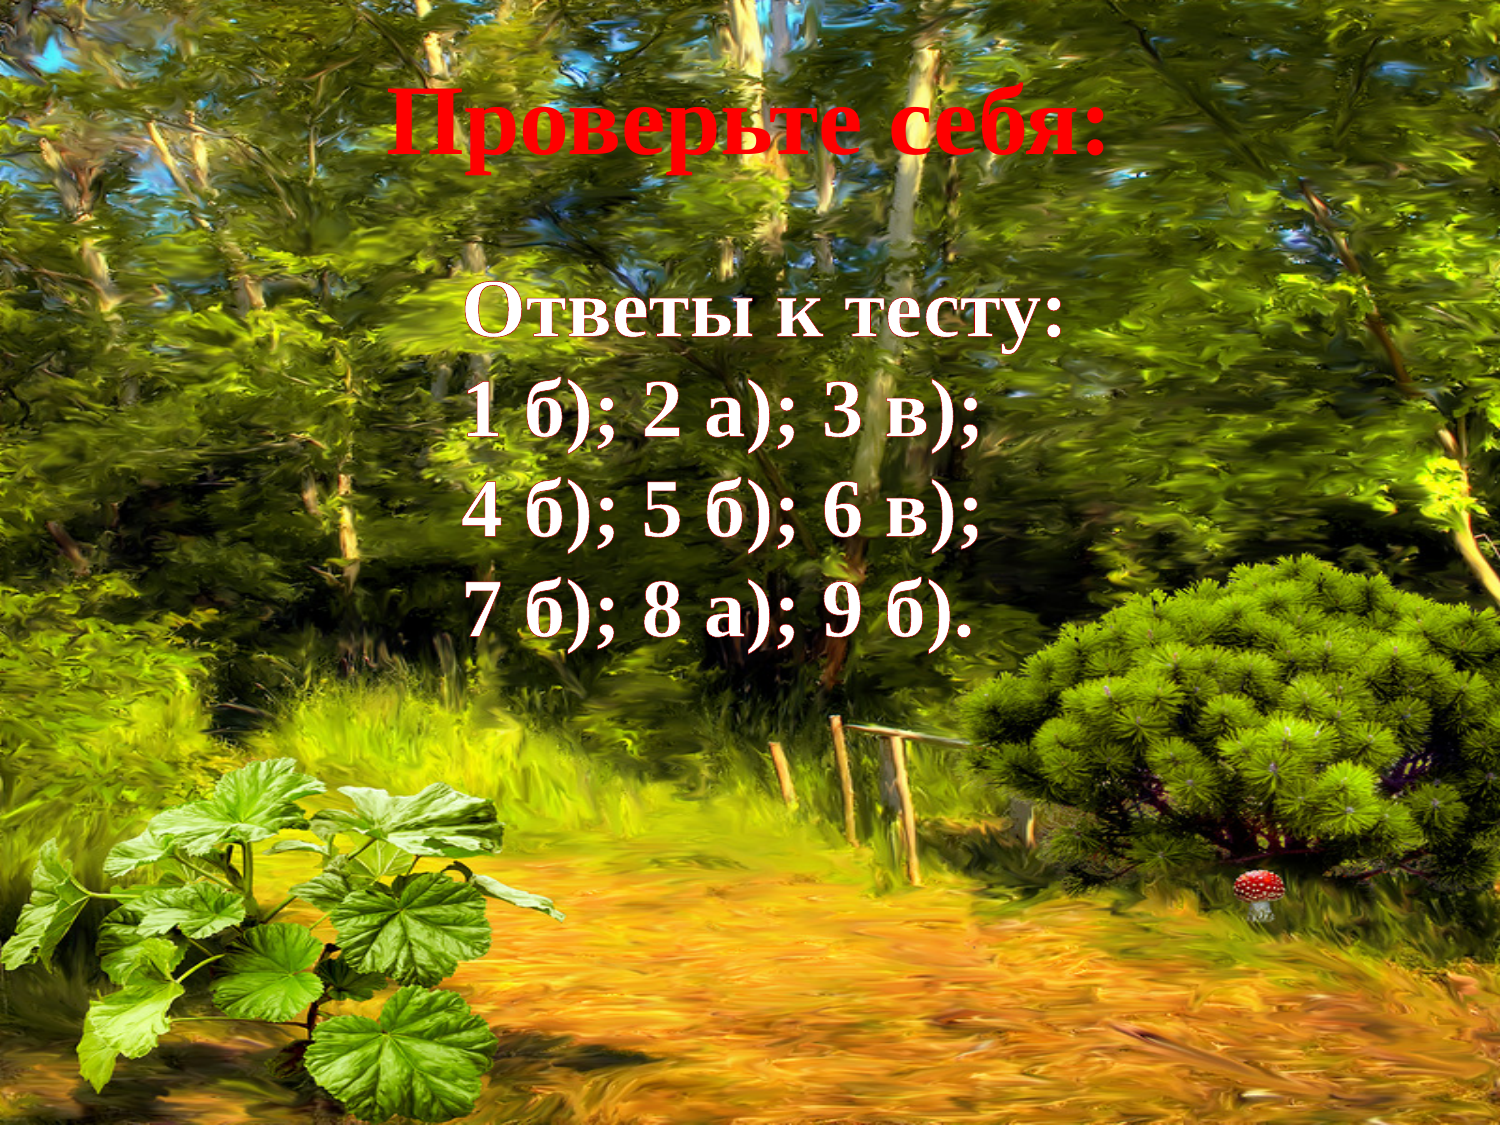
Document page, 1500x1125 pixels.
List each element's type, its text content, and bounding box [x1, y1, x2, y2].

picture [0, 0, 1500, 1125]
title Проверьте себя: [75, 45, 1425, 185]
text_box Ответы к тесту: 1 б); 2 а); 3 в); 4 б); 5 б); 6 в); 7 б); 8 а); 9 б). [445, 245, 1105, 661]
